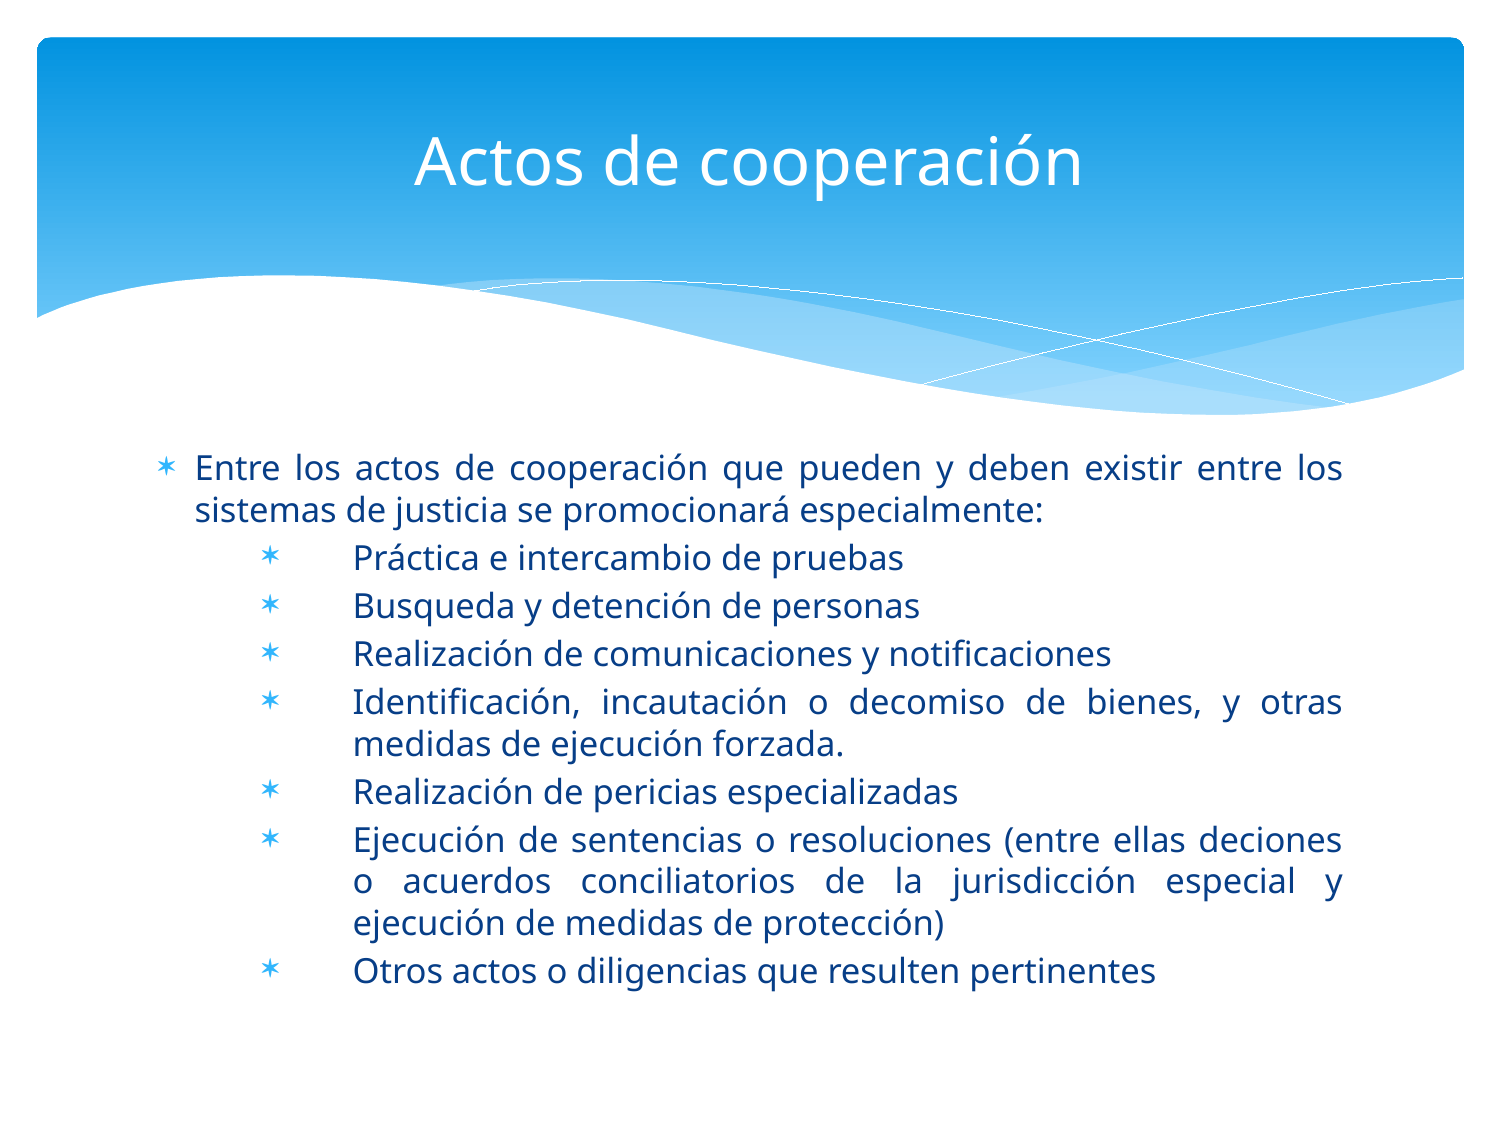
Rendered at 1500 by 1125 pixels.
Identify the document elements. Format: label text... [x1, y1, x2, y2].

title Actos de cooperación [75, 55, 1425, 261]
list Entre los actos de cooperación que pueden y deben existir entre los sistemas de justicia se promocionará especialmente: Práctica e intercambio de pruebas Busqueda y detención de personas Realización de comunicaciones y notificaciones Identificación, incautación o decomiso de bienes, y otras medidas de ejecución forzada. Realización de pericias especializadas Ejecución de sentencias o resoluciones (entre ellas deciones o acuerdos conciliatorios de la jurisdicción especial y ejecución de medidas de protección) Otros actos o diligencias que resulten pertinentes [143, 438, 1359, 1005]
